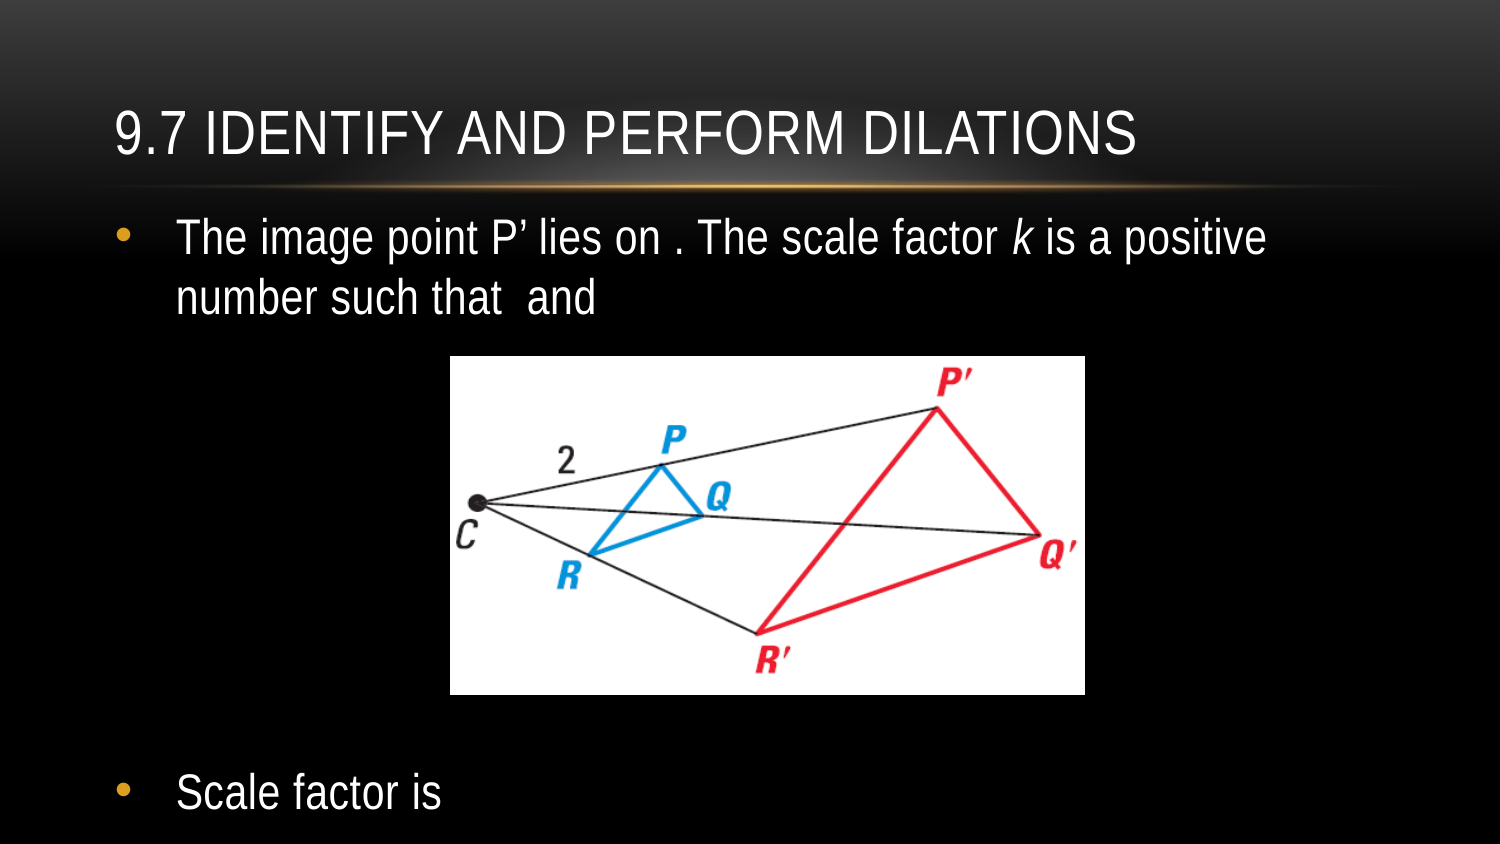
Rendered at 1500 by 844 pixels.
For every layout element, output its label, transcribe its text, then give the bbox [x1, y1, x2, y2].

title 9.7 Identify and Perform Dilations [99, 33, 1400, 175]
picture [263, 291, 274, 300]
picture [579, 290, 589, 300]
picture [0, 0, 1497, 300]
picture [556, 291, 567, 300]
picture [285, 290, 297, 298]
picture [181, 291, 192, 300]
picture [449, 356, 1085, 696]
picture [241, 291, 250, 300]
picture [402, 291, 413, 300]
picture [449, 291, 460, 300]
picture [228, 290, 237, 300]
